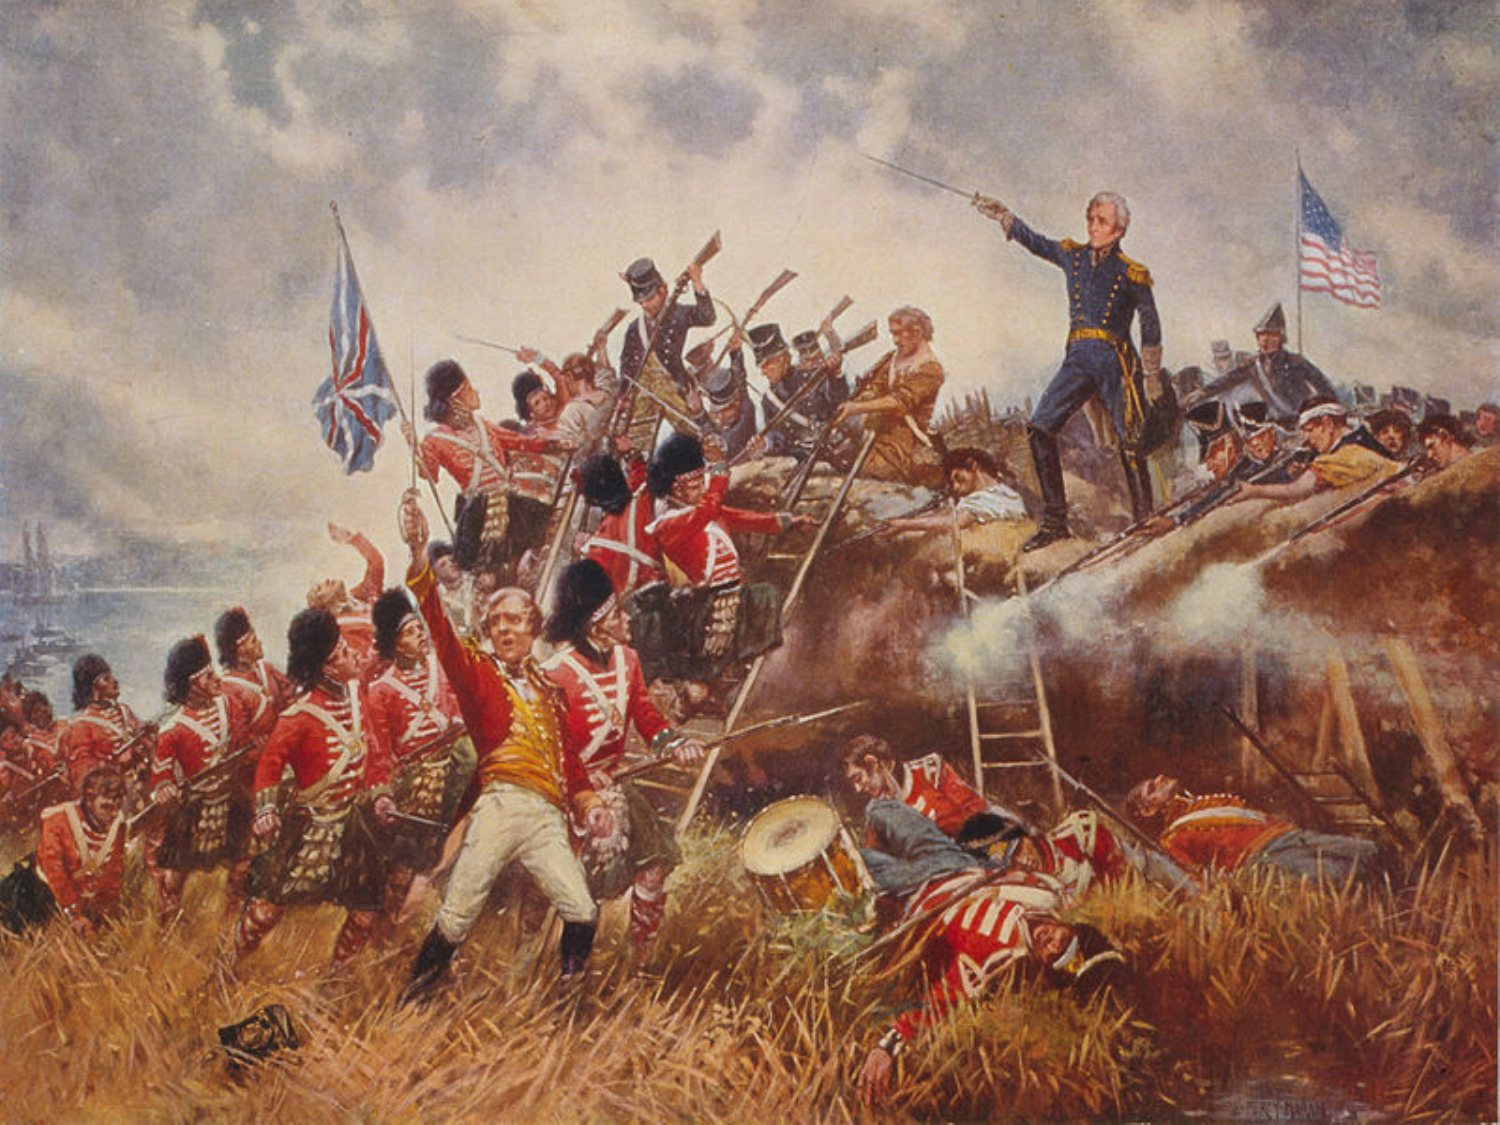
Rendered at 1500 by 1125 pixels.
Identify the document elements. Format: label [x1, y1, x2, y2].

list [0, 0, 1500, 1125]
